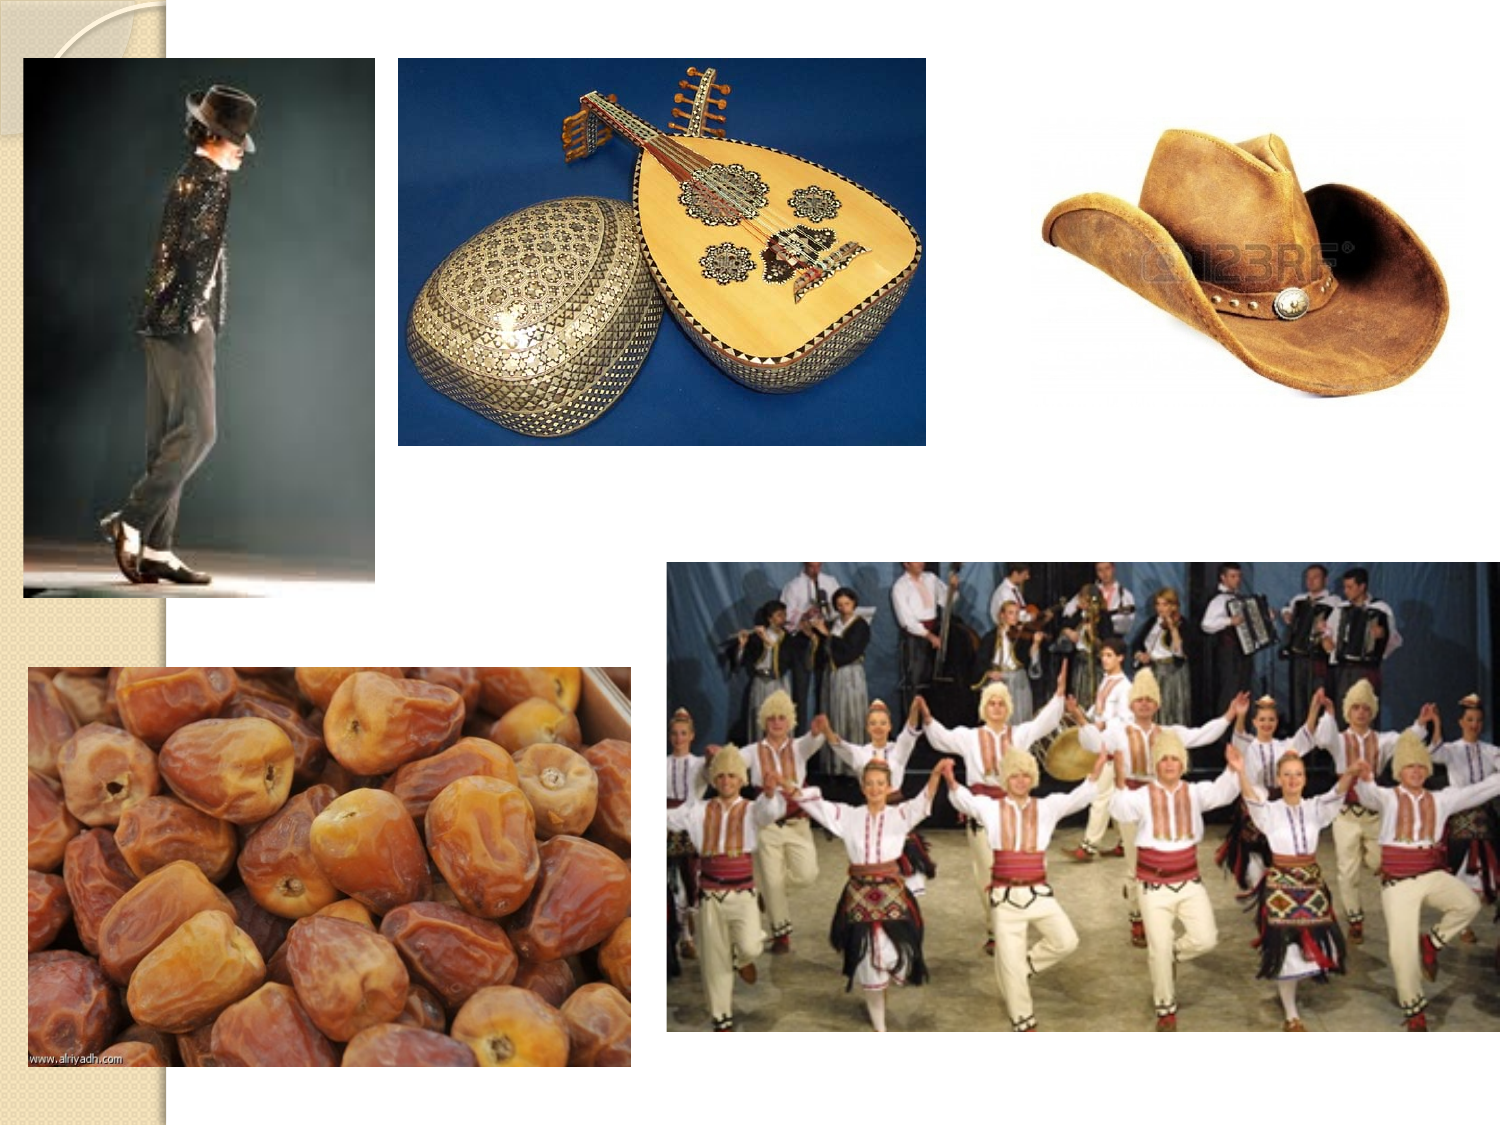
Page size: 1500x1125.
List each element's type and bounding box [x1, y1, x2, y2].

picture [1030, 116, 1466, 407]
picture [398, 58, 926, 446]
picture [666, 562, 1500, 1032]
picture [23, 58, 376, 598]
picture [28, 667, 631, 1067]
